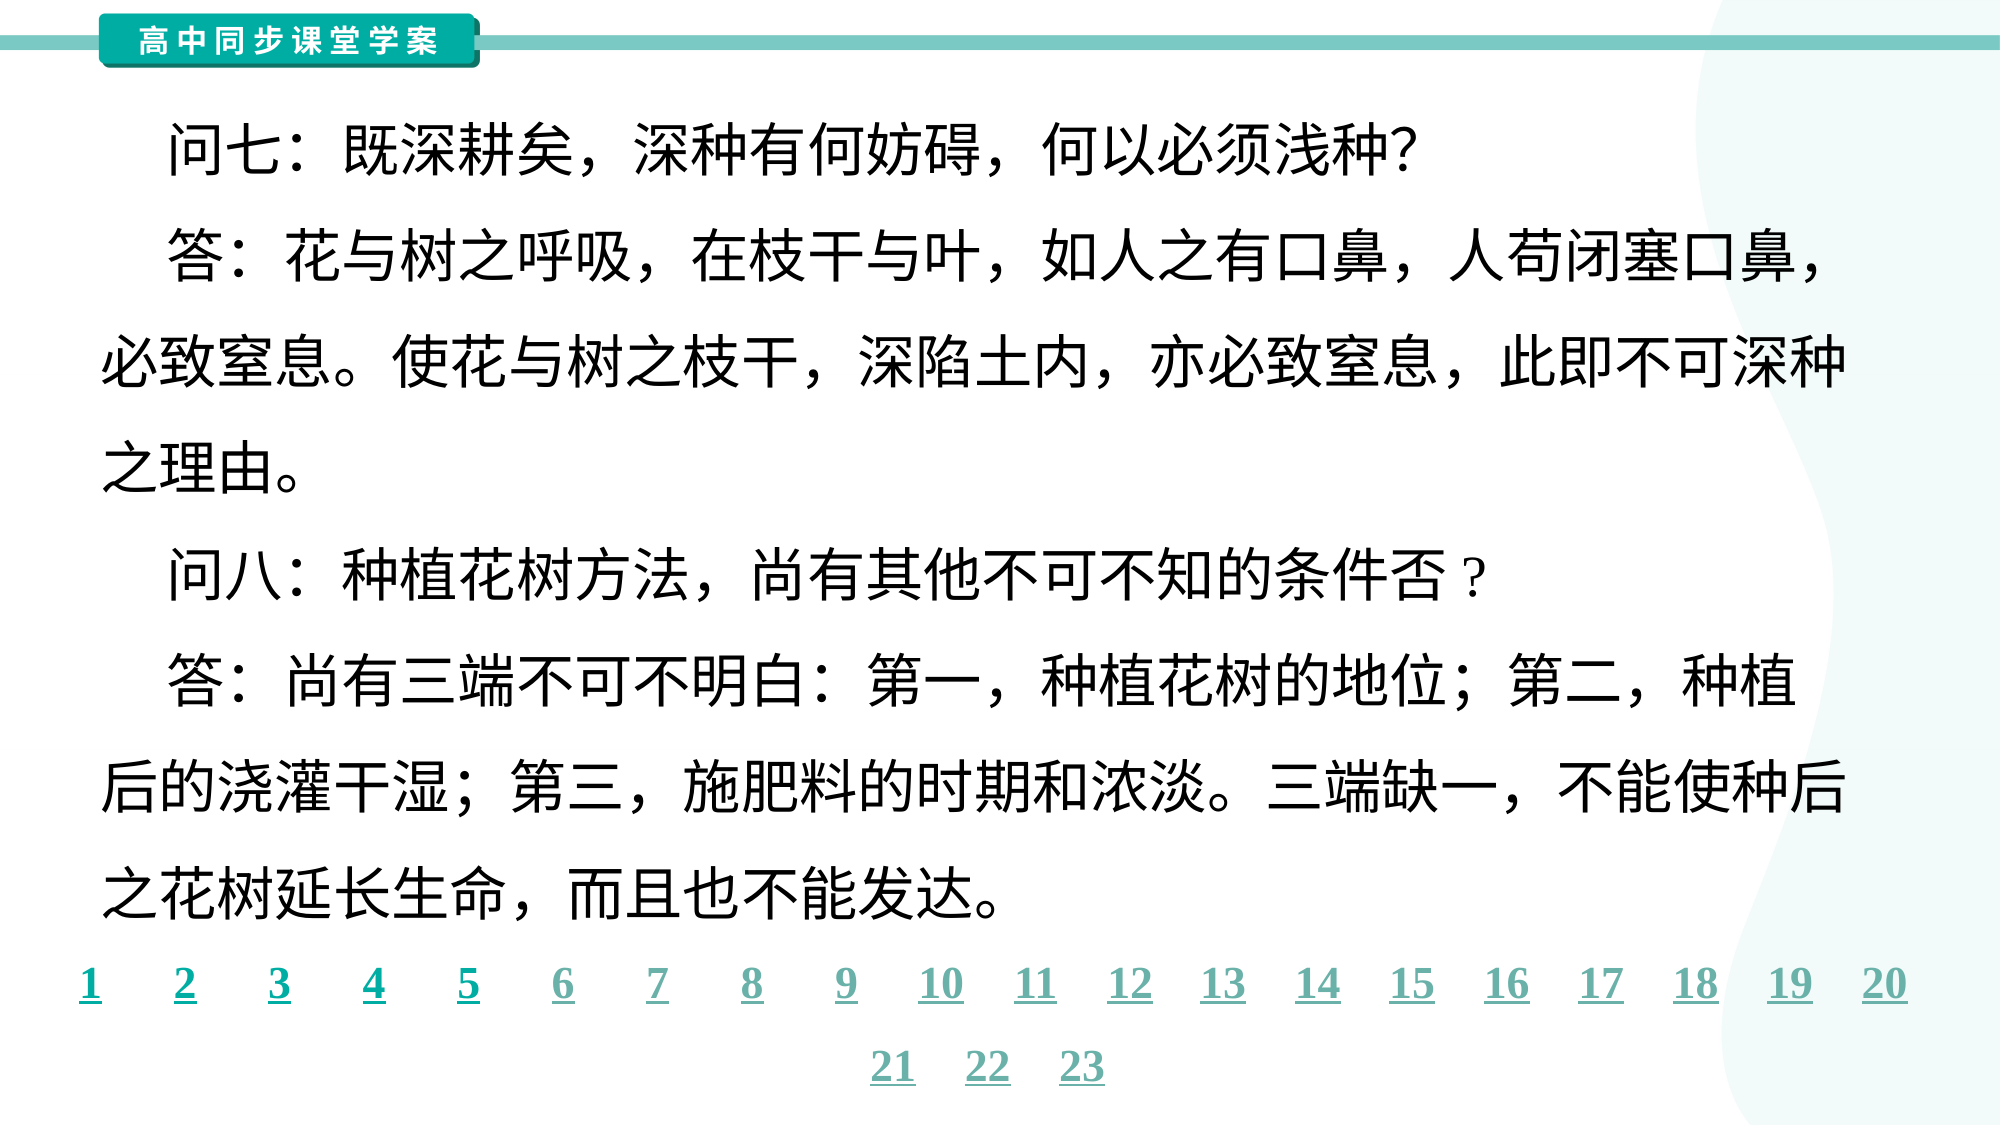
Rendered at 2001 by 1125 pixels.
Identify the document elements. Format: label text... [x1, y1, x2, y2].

text_box 问七：既深耕矣，深种有何妨碍，何以必须浅种？ 答：花与树之呼吸，在枝干与叶，如人之有口鼻，人苟闭塞口鼻， 必致窒息。使花与树之枝干，深陷土内，亦必致窒息，此即不可深种 之理由。 问八：种植花树方法，尚有其他不可不知的条件否? 答：尚有三端不可不明白：第一，种植花树的地位；第二，种植 后的浇灌干湿；第三，施肥料的时期和浓淡。三端缺一，不能使种后 之花树延长生命，而且也不能发达。 [100, 76, 1899, 927]
picture [0, 0, 2000, 1125]
